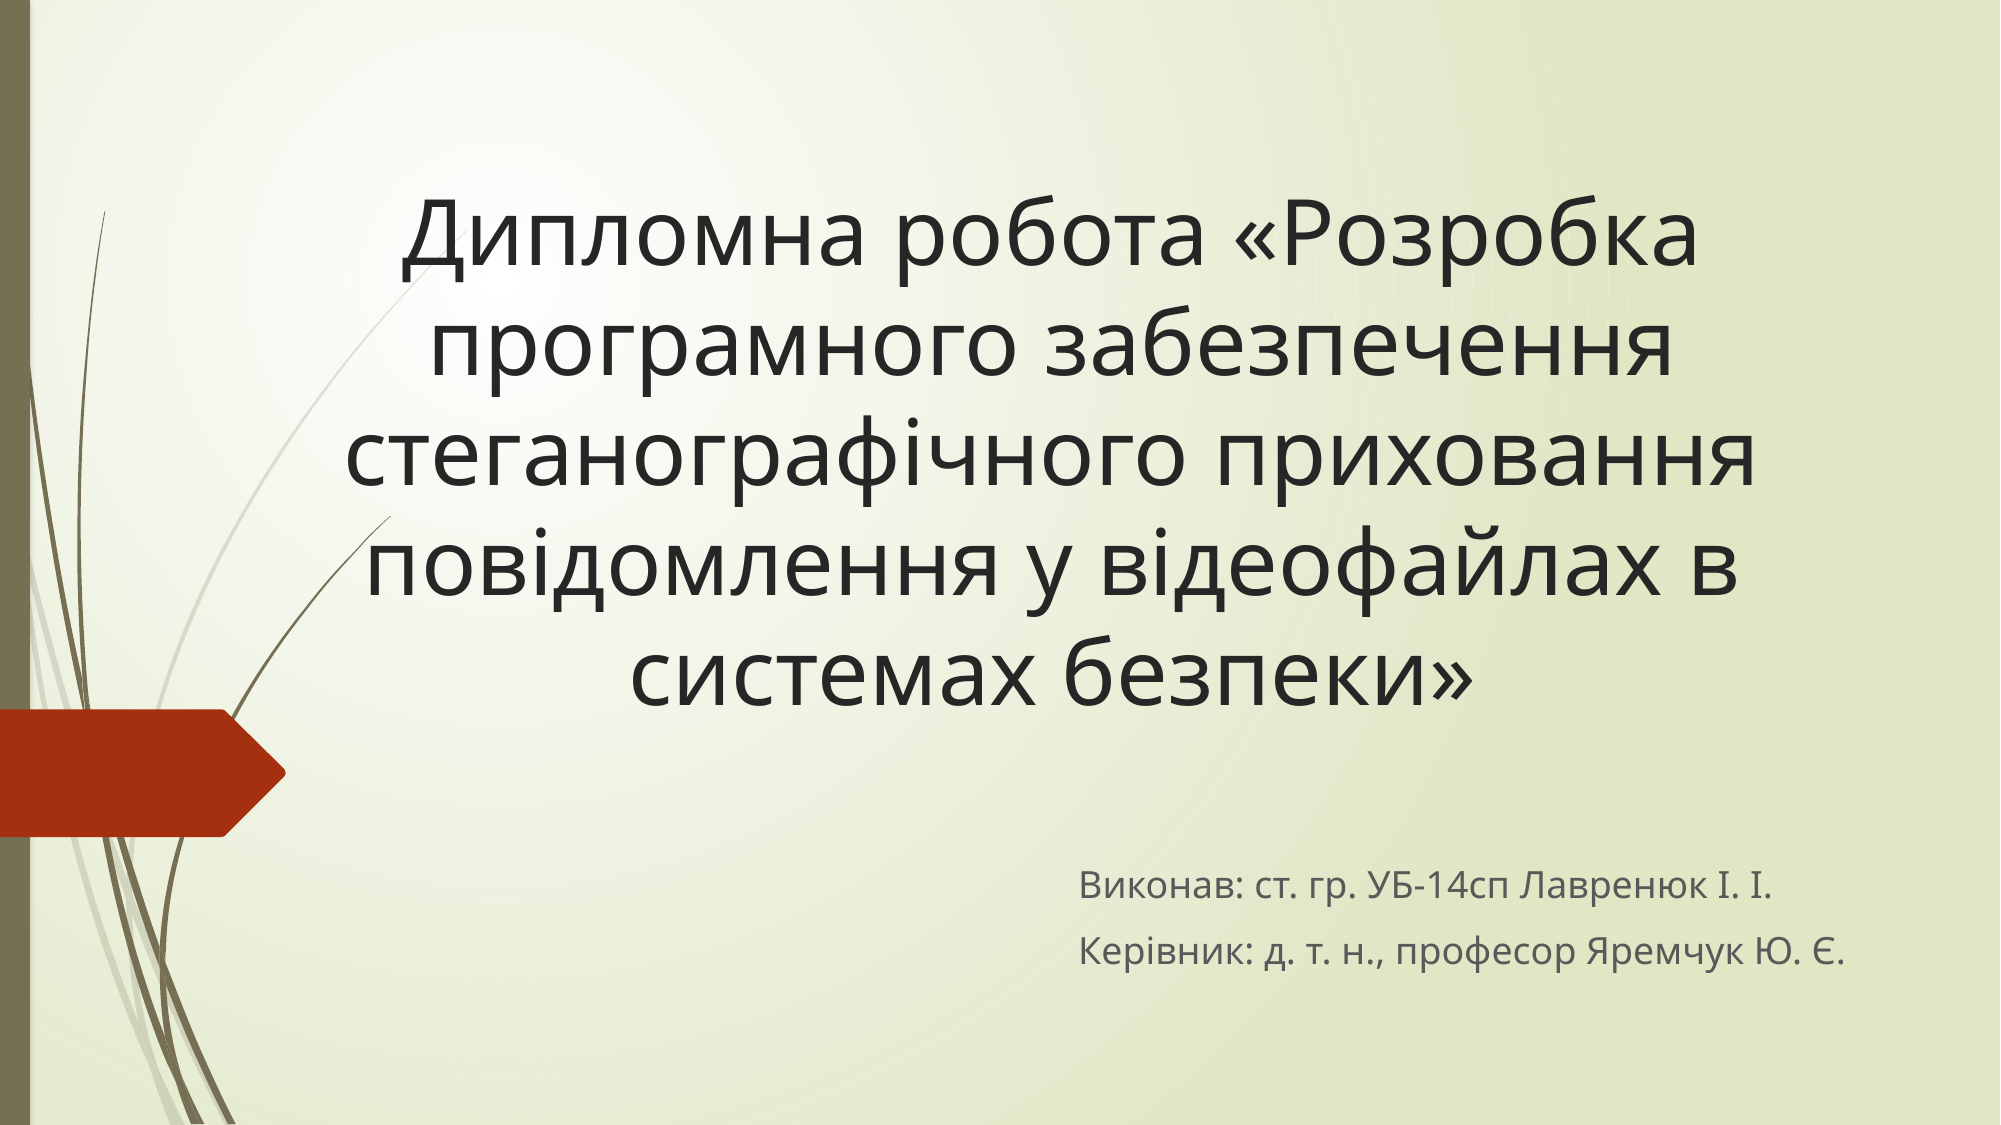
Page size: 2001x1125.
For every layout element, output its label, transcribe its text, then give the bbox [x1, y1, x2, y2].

title Дипломна робота «Розробка програмного забезпечення стеганографічного приховання повідомлення у відеофайлах в системах безпеки» [197, 123, 1908, 732]
subtitle Виконав: ст. гр. УБ-14сп Лавренюк І. І. Керівник: д. т. н., професор Яремчук Ю. Є. [1063, 853, 2000, 1125]
